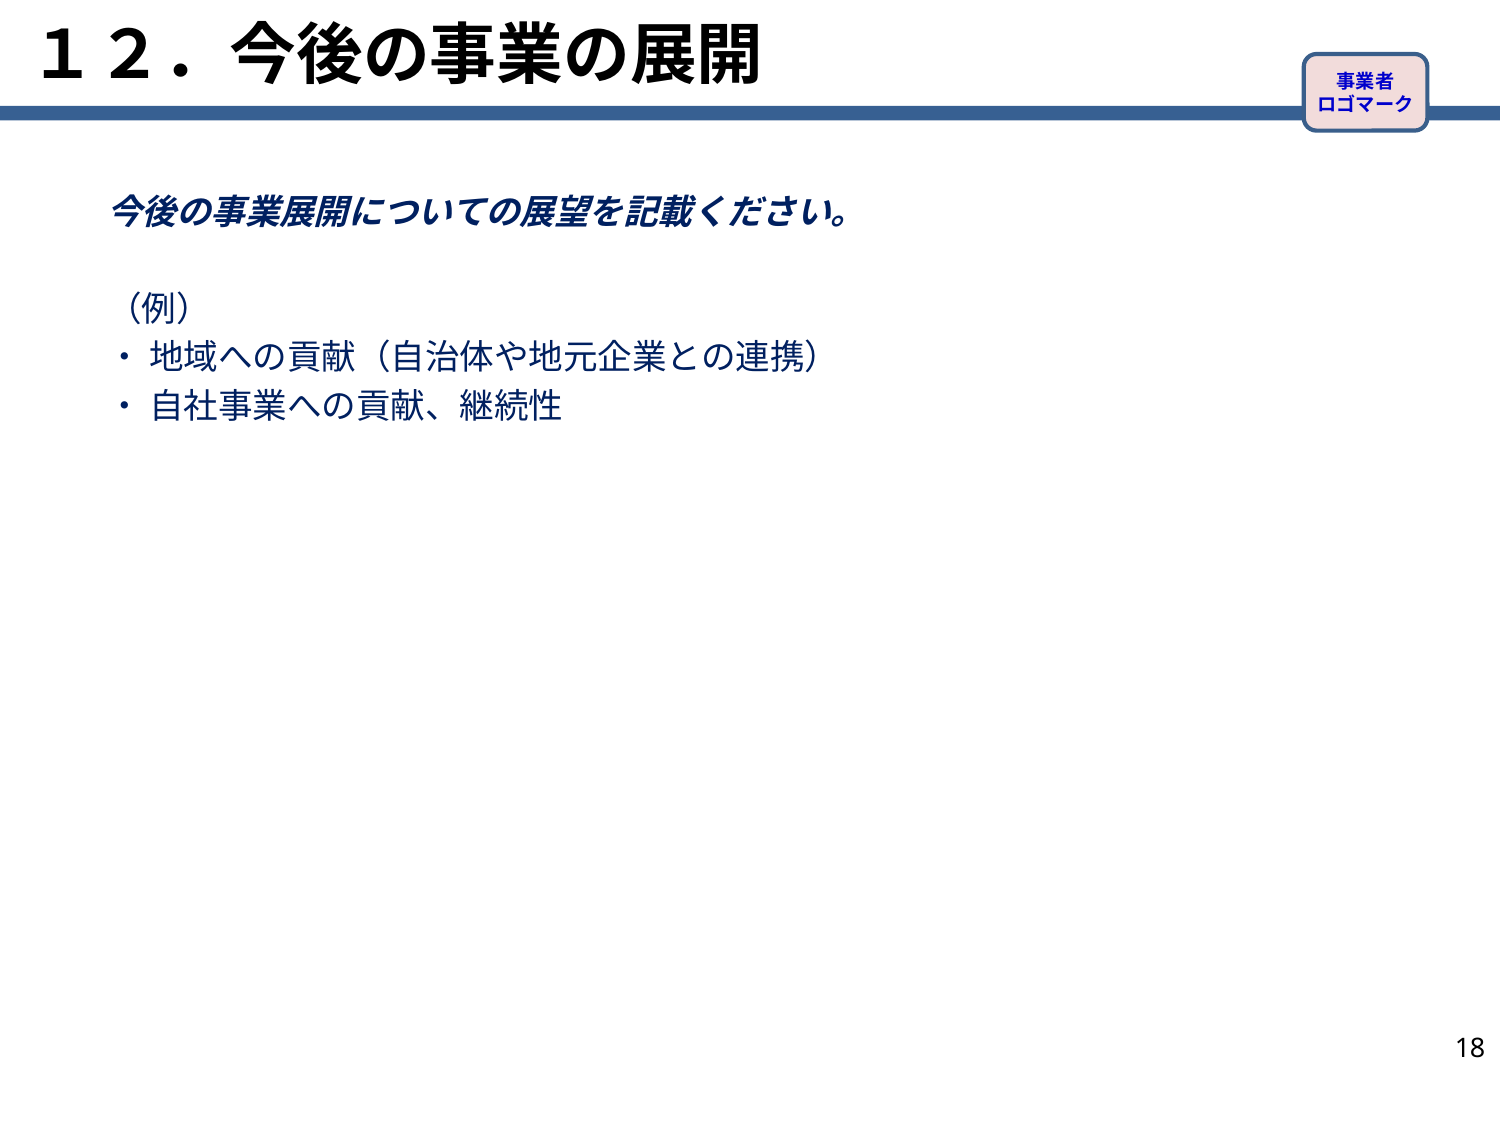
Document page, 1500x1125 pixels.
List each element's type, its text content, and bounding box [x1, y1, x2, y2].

title １２．今後の事業の展開 [29, 12, 1456, 92]
text_box 今後の事業展開についての展望を記載ください。 （例） ・ 地域への貢献（自治体や地元企業との連携） ・ 自社事業への貢献、継続性 [107, 190, 1405, 426]
text_box 18 [1397, 1030, 1486, 1067]
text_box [1303, 53, 1428, 131]
